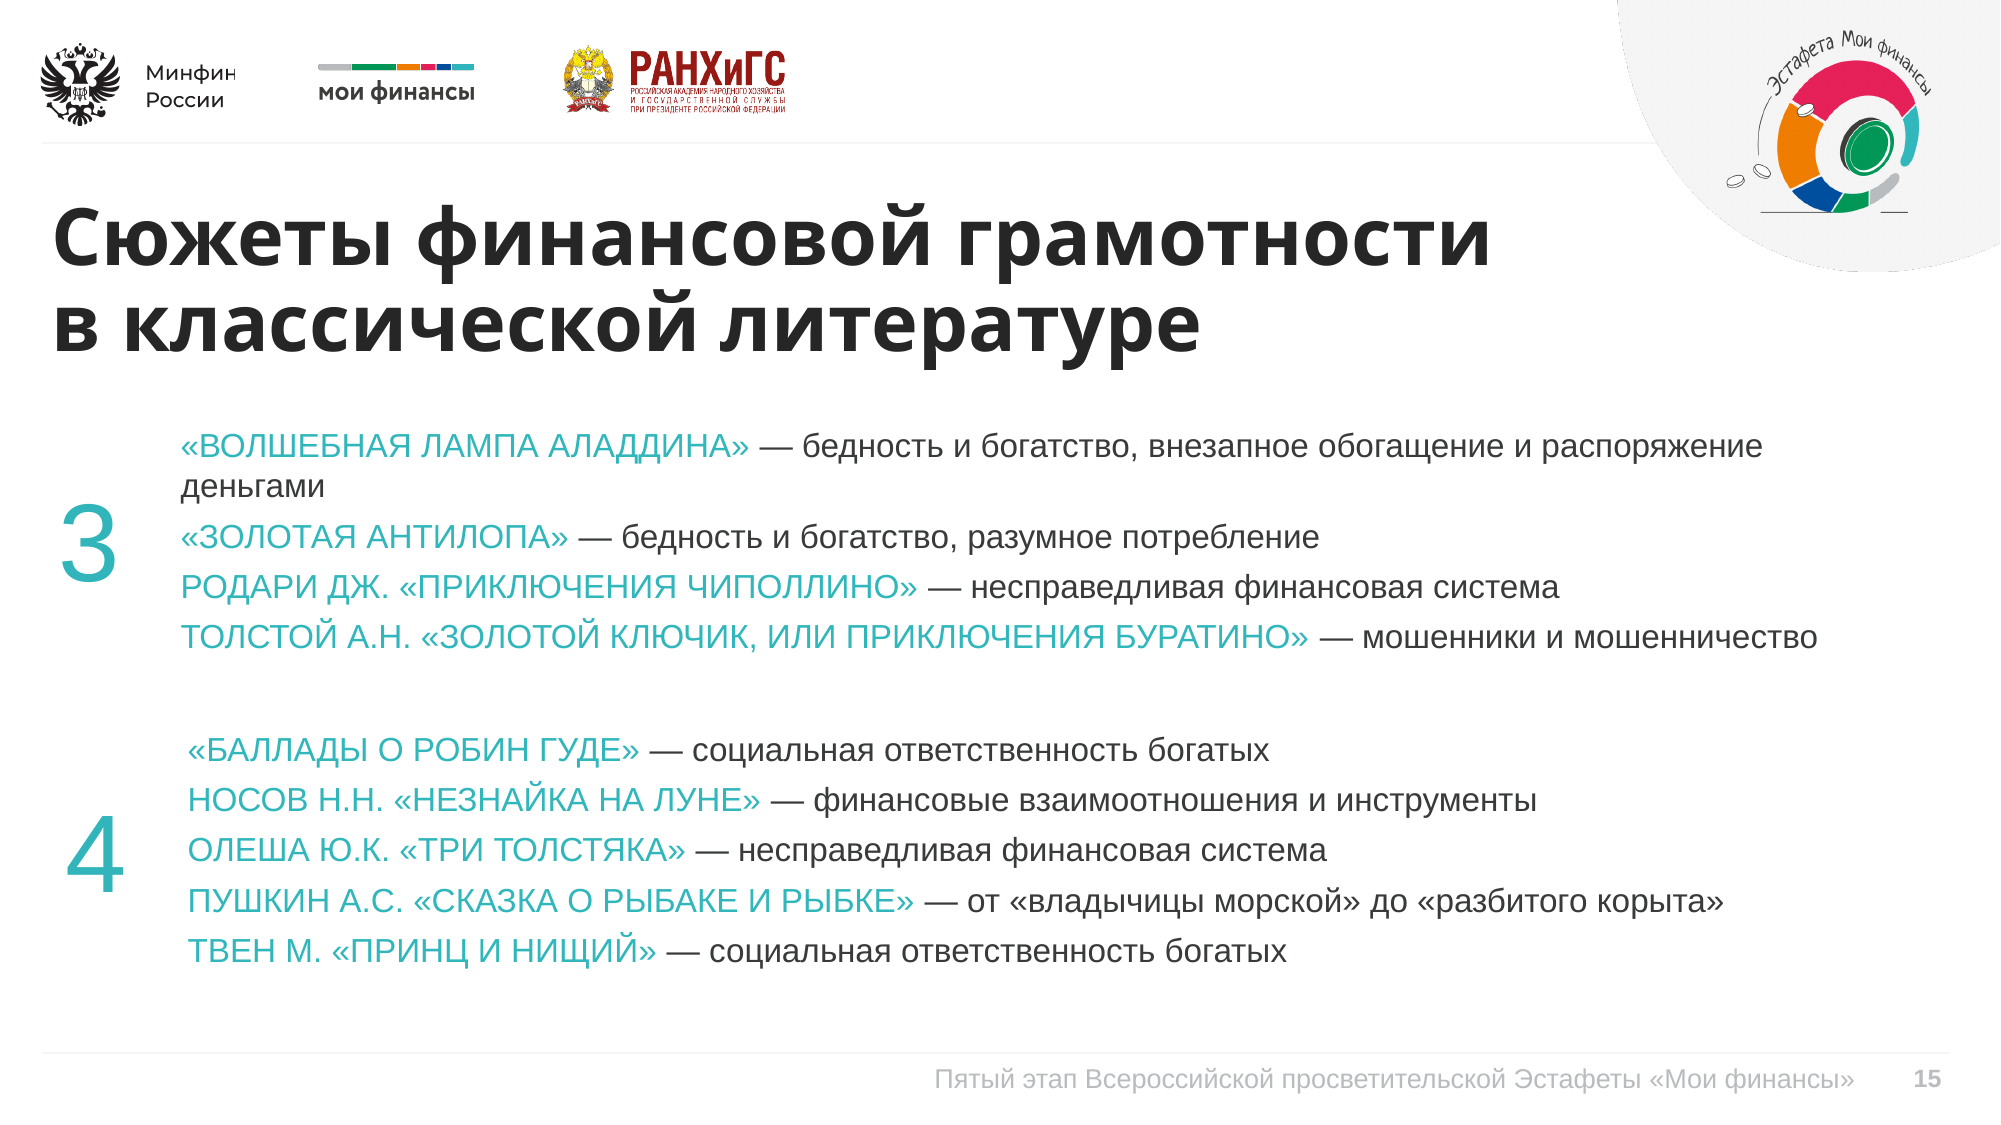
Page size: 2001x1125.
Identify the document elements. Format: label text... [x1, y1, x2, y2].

text_box Сюжеты финансовой грамотности в классической литературе [51, 197, 1545, 415]
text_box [53, 438, 1852, 642]
picture [1617, 0, 2000, 272]
picture [562, 45, 785, 114]
picture [318, 64, 474, 104]
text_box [60, 713, 1837, 984]
picture [40, 43, 235, 126]
